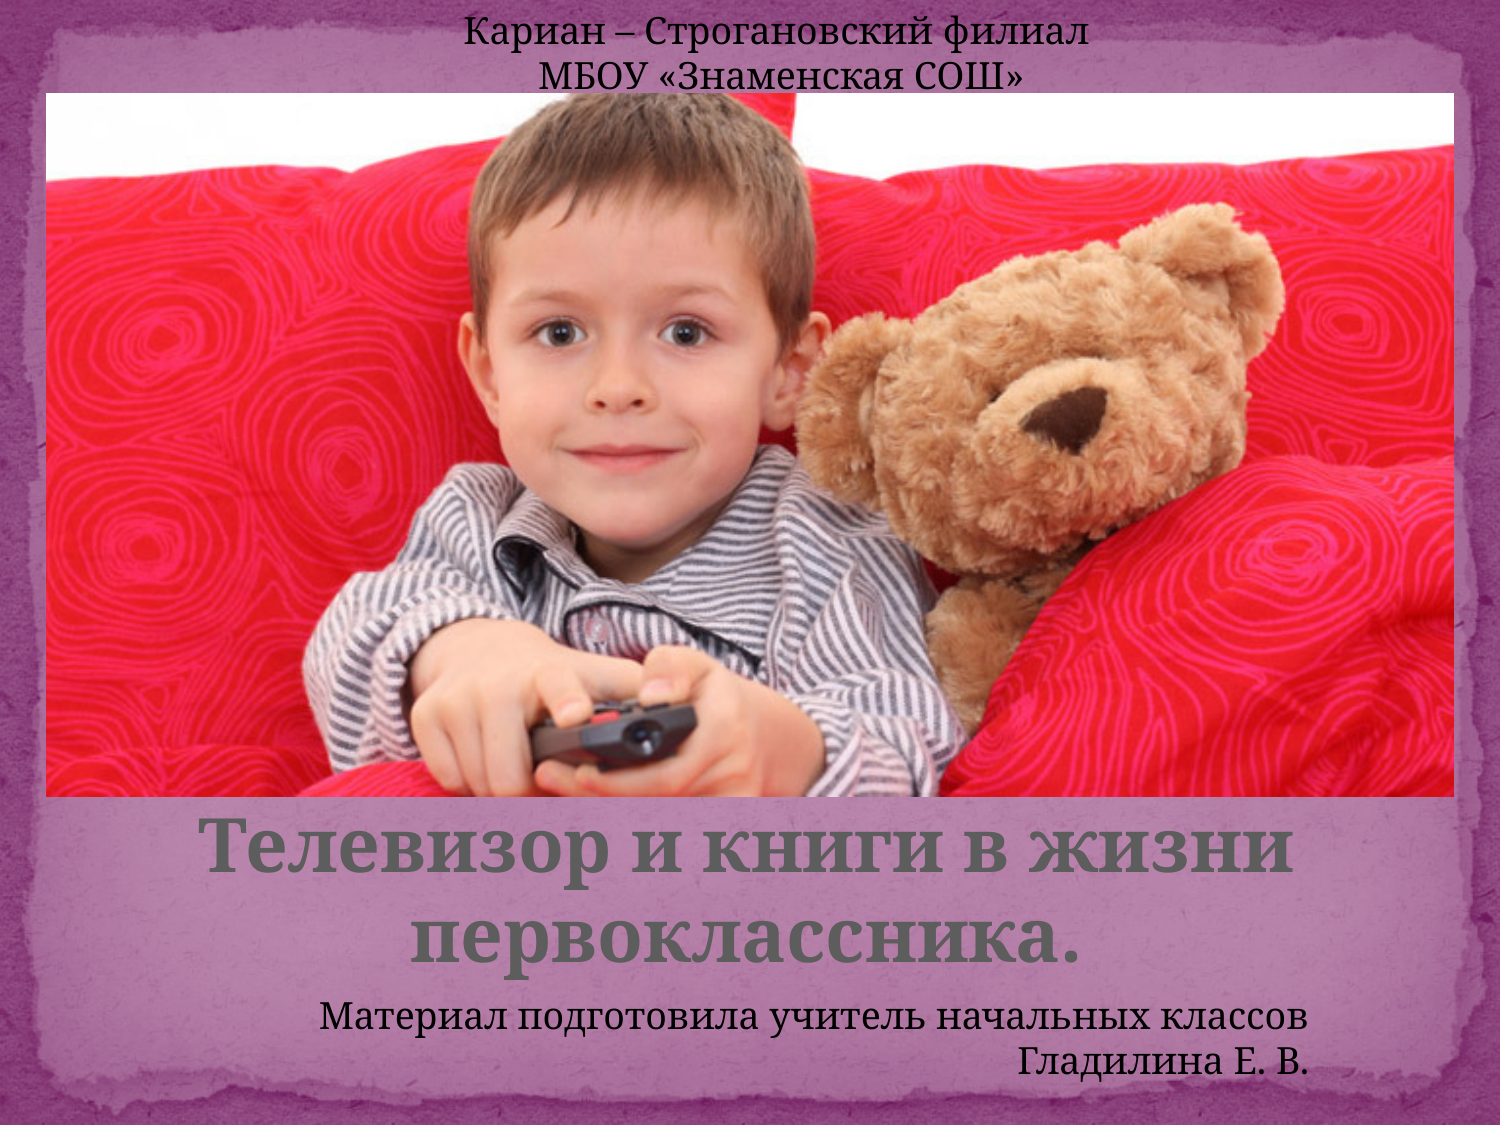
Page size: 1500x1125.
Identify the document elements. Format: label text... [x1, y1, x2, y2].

text_box Кариан – Строгановский филиал МБОУ «Знаменская СОШ» [328, 0, 1235, 82]
text_box Материал подготовила учитель начальных классов Гладилина Е. В. [234, 984, 1325, 1090]
text_box Телевизор и книги в жизни первоклассника. [117, 806, 1376, 985]
picture [47, 94, 1455, 798]
